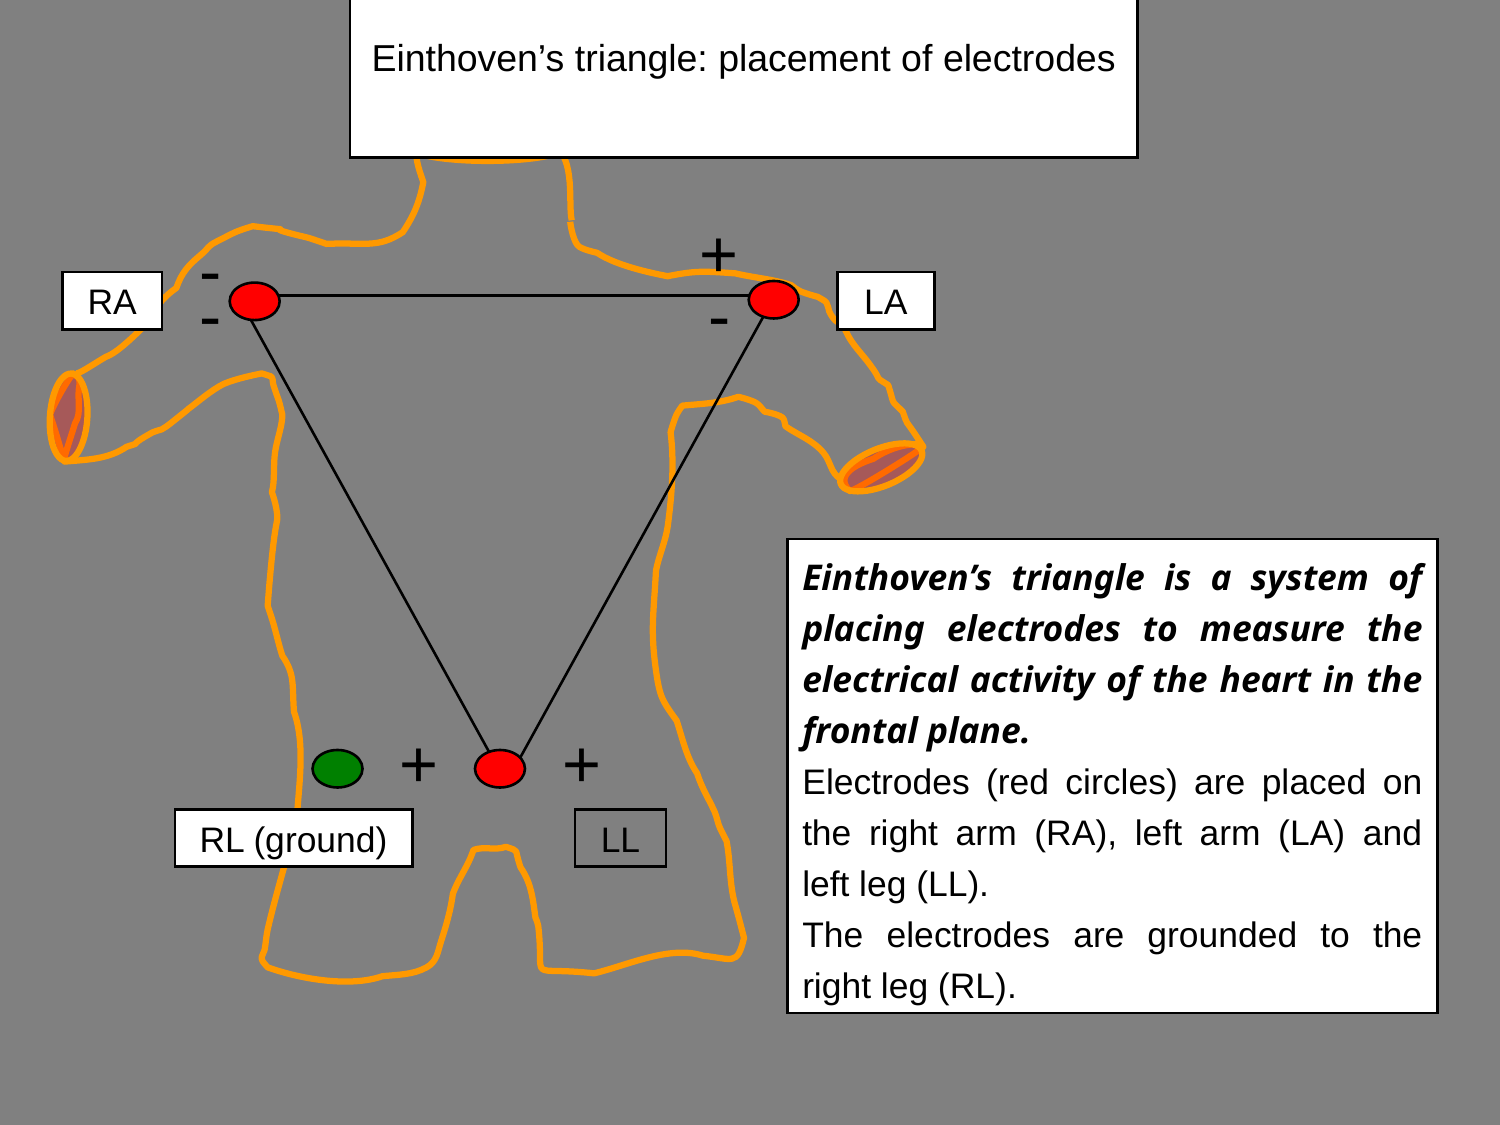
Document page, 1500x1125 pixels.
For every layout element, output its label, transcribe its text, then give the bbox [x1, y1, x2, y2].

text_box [49, 132, 926, 988]
title Einthoven’s triangle: placement of electrodes [349, 0, 1139, 159]
text_box Einthoven’s triangle is a system of placing electrodes to measure the electrical activity of the heart in the frontal plane. Electrodes (red circles) are placed on the right arm (RA), left arm (LA) and left leg (LL). The electrodes are grounded to the right leg (RL). [787, 539, 1438, 1013]
text_box LA [929, 272, 935, 330]
